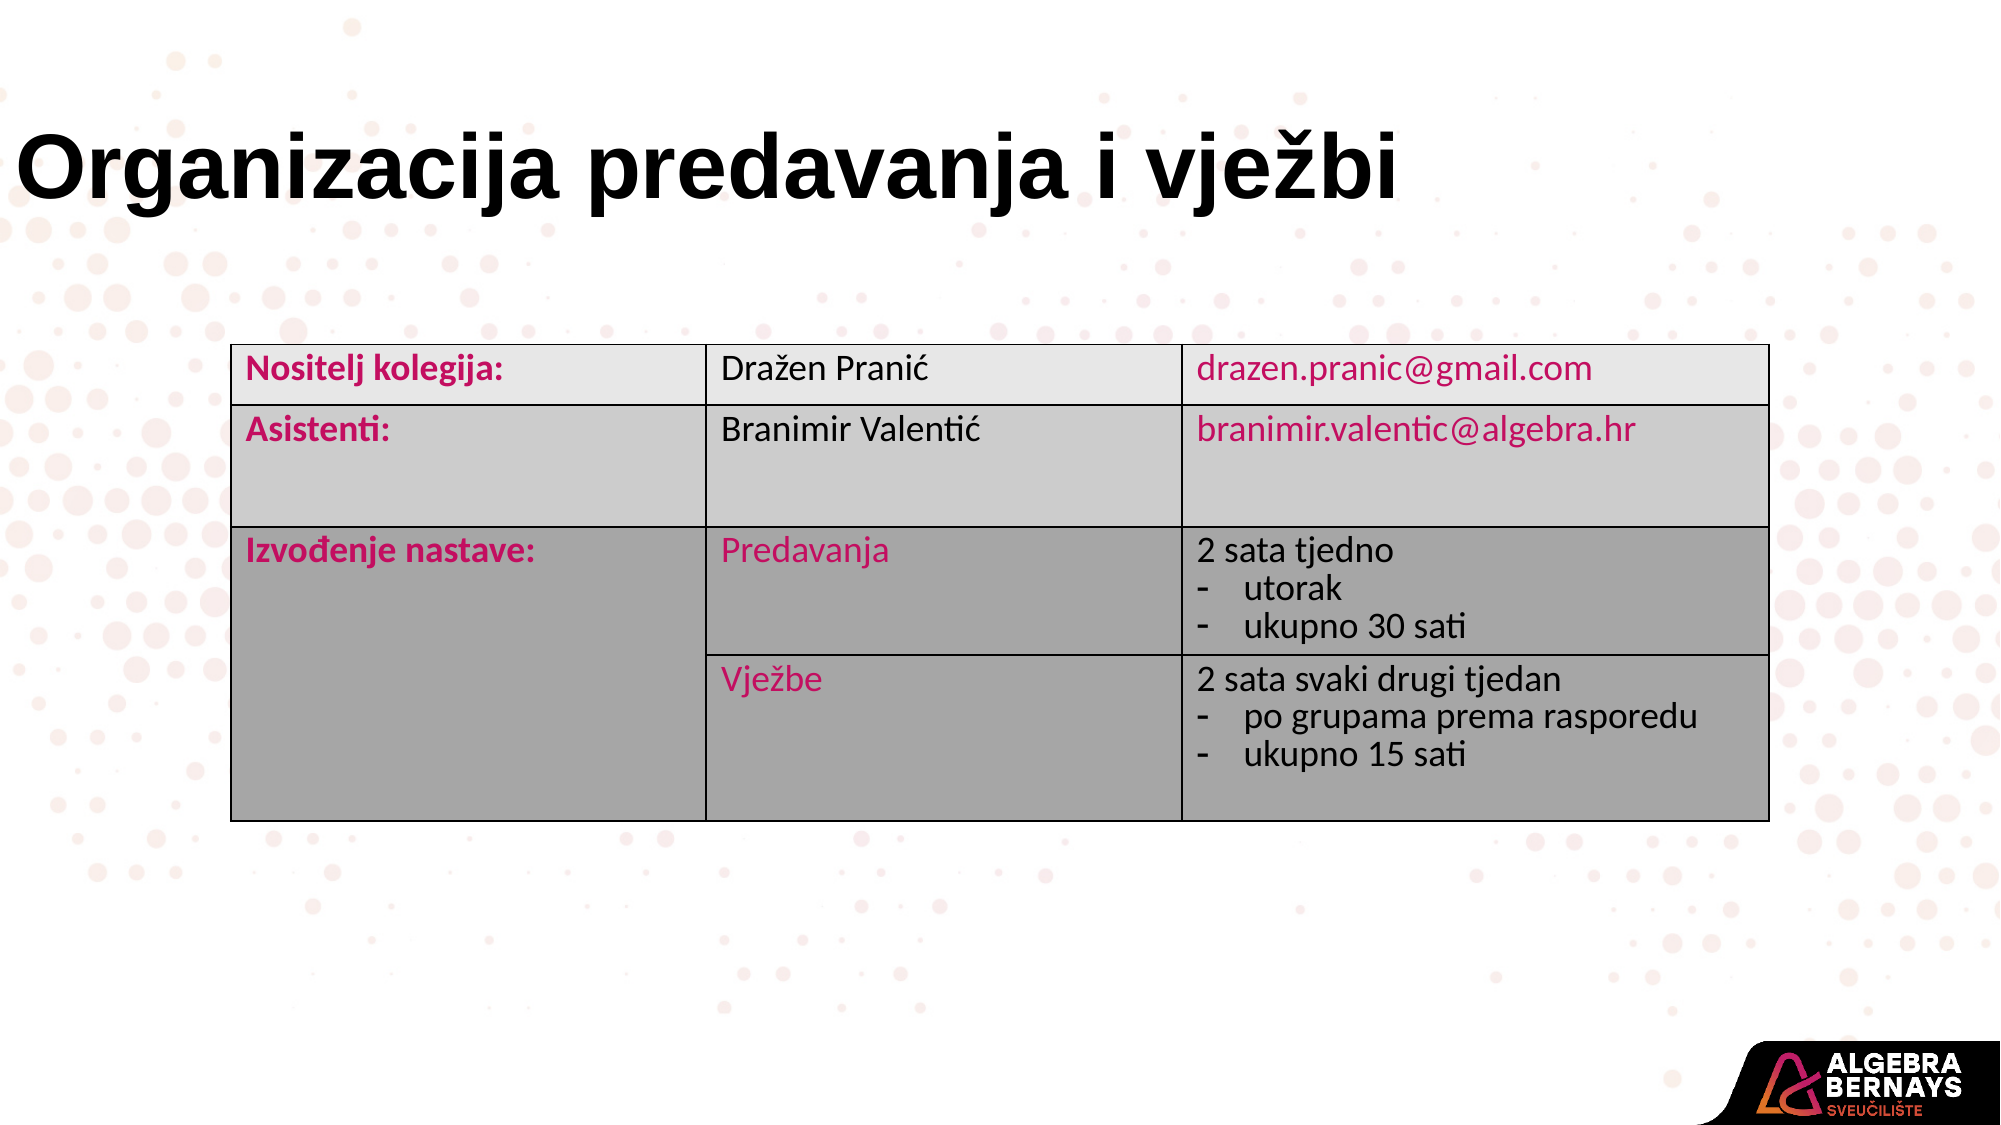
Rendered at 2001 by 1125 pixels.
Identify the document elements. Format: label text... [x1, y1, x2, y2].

table_header Nositelj kolegija: [232, 345, 705, 404]
table_cell Vježbe [707, 656, 1181, 820]
table_cell Asistenti: [232, 406, 705, 526]
table_cell branimir.valentic@algebra.hr [1183, 406, 1768, 526]
table_cell Izvođenje nastave: [232, 528, 705, 820]
table_cell 2 sata tjedno utorak ukupno 30 sati [1183, 528, 1768, 654]
title Organizacija predavanja i vježbi [0, 59, 1725, 278]
picture [0, 0, 2000, 1125]
table_header drazen.pranic@gmail.com [1183, 345, 1768, 404]
table_cell 2 sata svaki drugi tjedan po grupama prema rasporedu ukupno 15 sati [1183, 656, 1768, 820]
table_cell Predavanja [707, 528, 1181, 654]
table_header Dražen Pranić [707, 345, 1181, 404]
table_cell Branimir Valentić [707, 406, 1181, 526]
